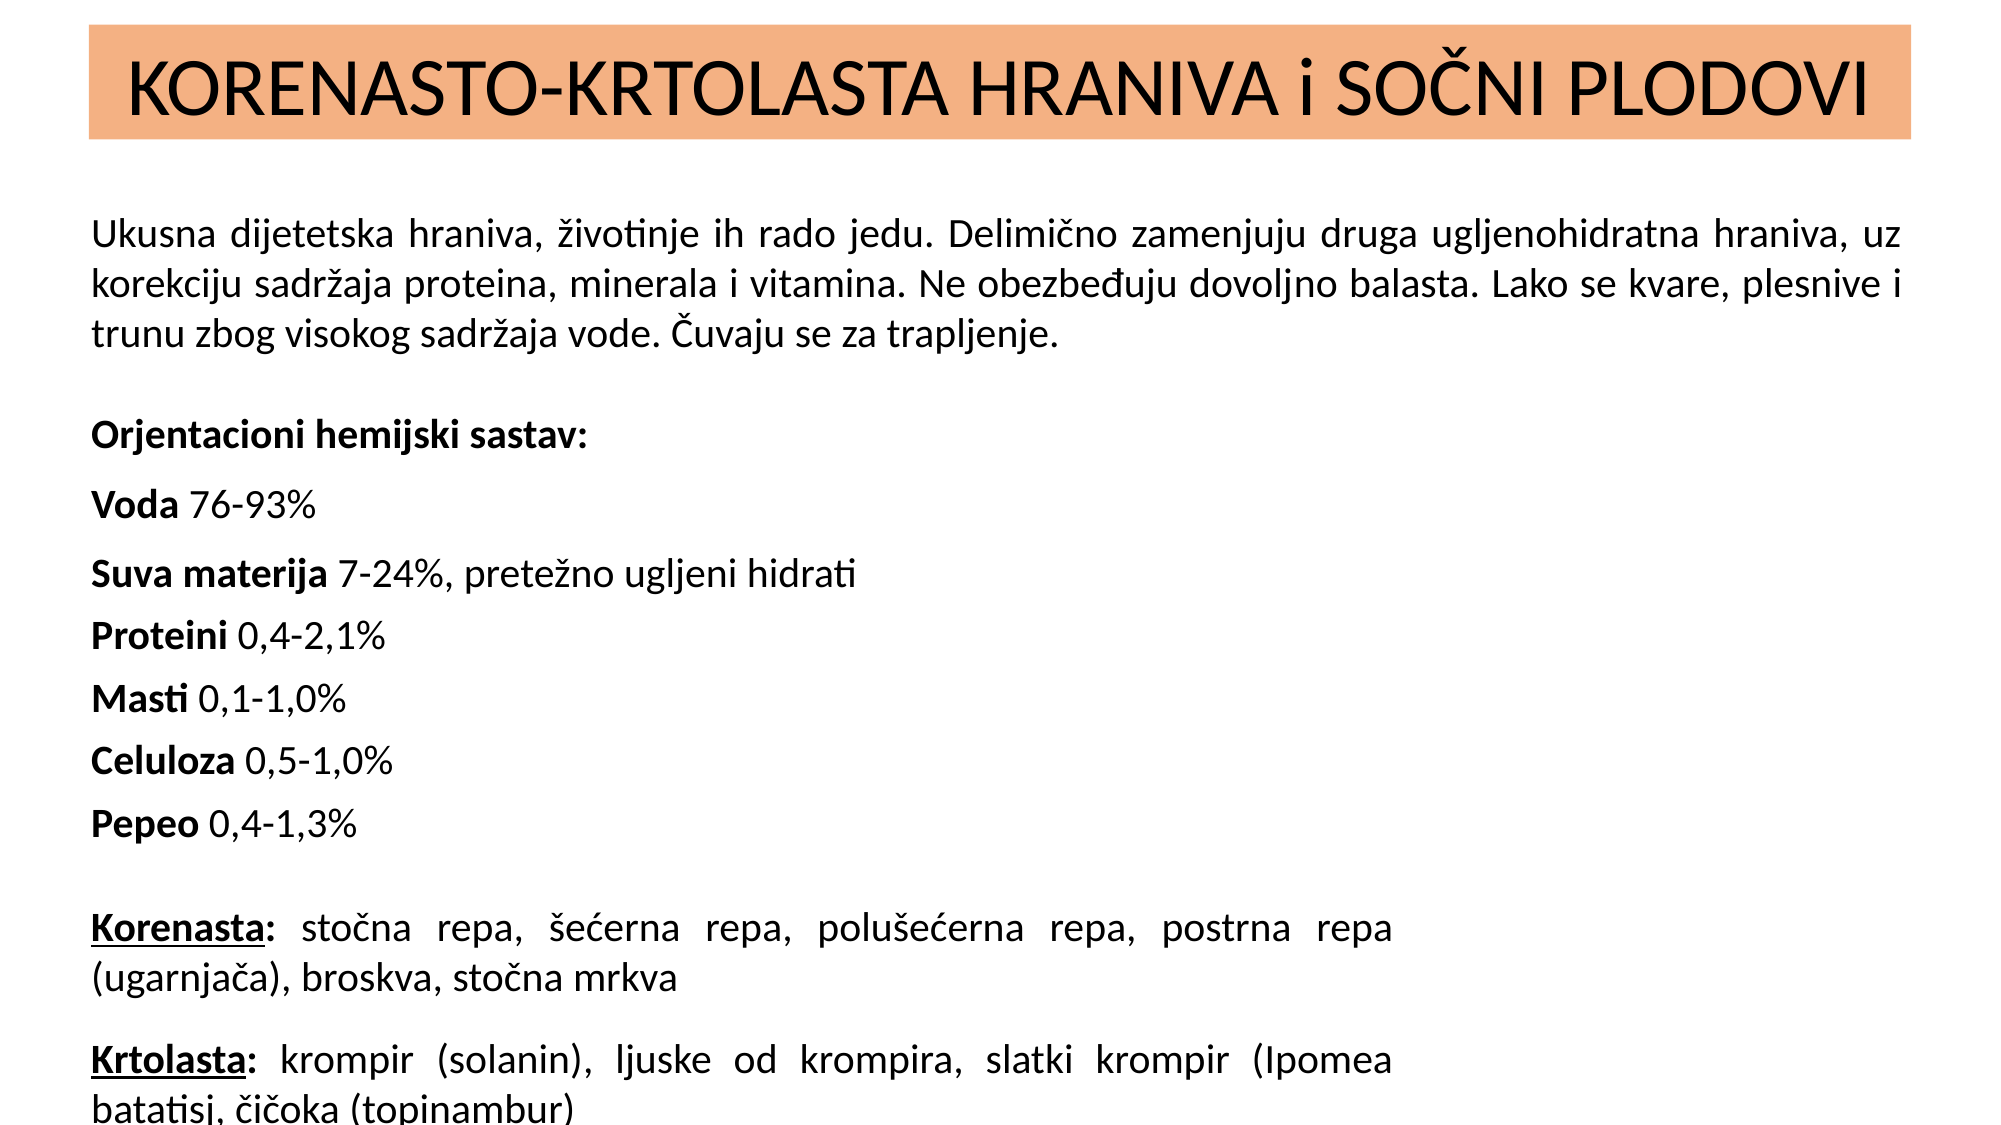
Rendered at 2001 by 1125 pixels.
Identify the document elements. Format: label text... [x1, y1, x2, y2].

text_box KORENASTO-KRTOLASTA HRANIVA i SOČNI PLODOVI [88, 24, 1912, 140]
text_box Ukusna dijetetska hraniva, životinje ih rado jedu. Delimično zamenjuju druga ugljenohidratna hraniva, uz korekciju sadržaja proteina, minerala i vitamina. Ne obezbeđuju dovoljno balasta. Lako se kvare, plesnive i trunu zbog visokog sadržaja vode. Čuvaju se za trapljenje. Orjentacioni hemijski sastav: Voda 76-93% Suva materija 7-24%, pretežno ugljeni hidrati Proteini 0,4-2,1% Masti 0,1-1,0% Celuloza 0,5-1,0% Pepeo 0,4-1,3% Korenasta: stočna repa, šećerna repa, polušećerna repa, postrna repa (ugarnjača), broskva, stočna mrkva Krtolasta: krompir (solanin), ljuske od krompira, slatki krompir (Ipomea batatisj, čičoka (topinambur) Sočni plodovi: bundeva, bostan, voće [76, 198, 1918, 1125]
